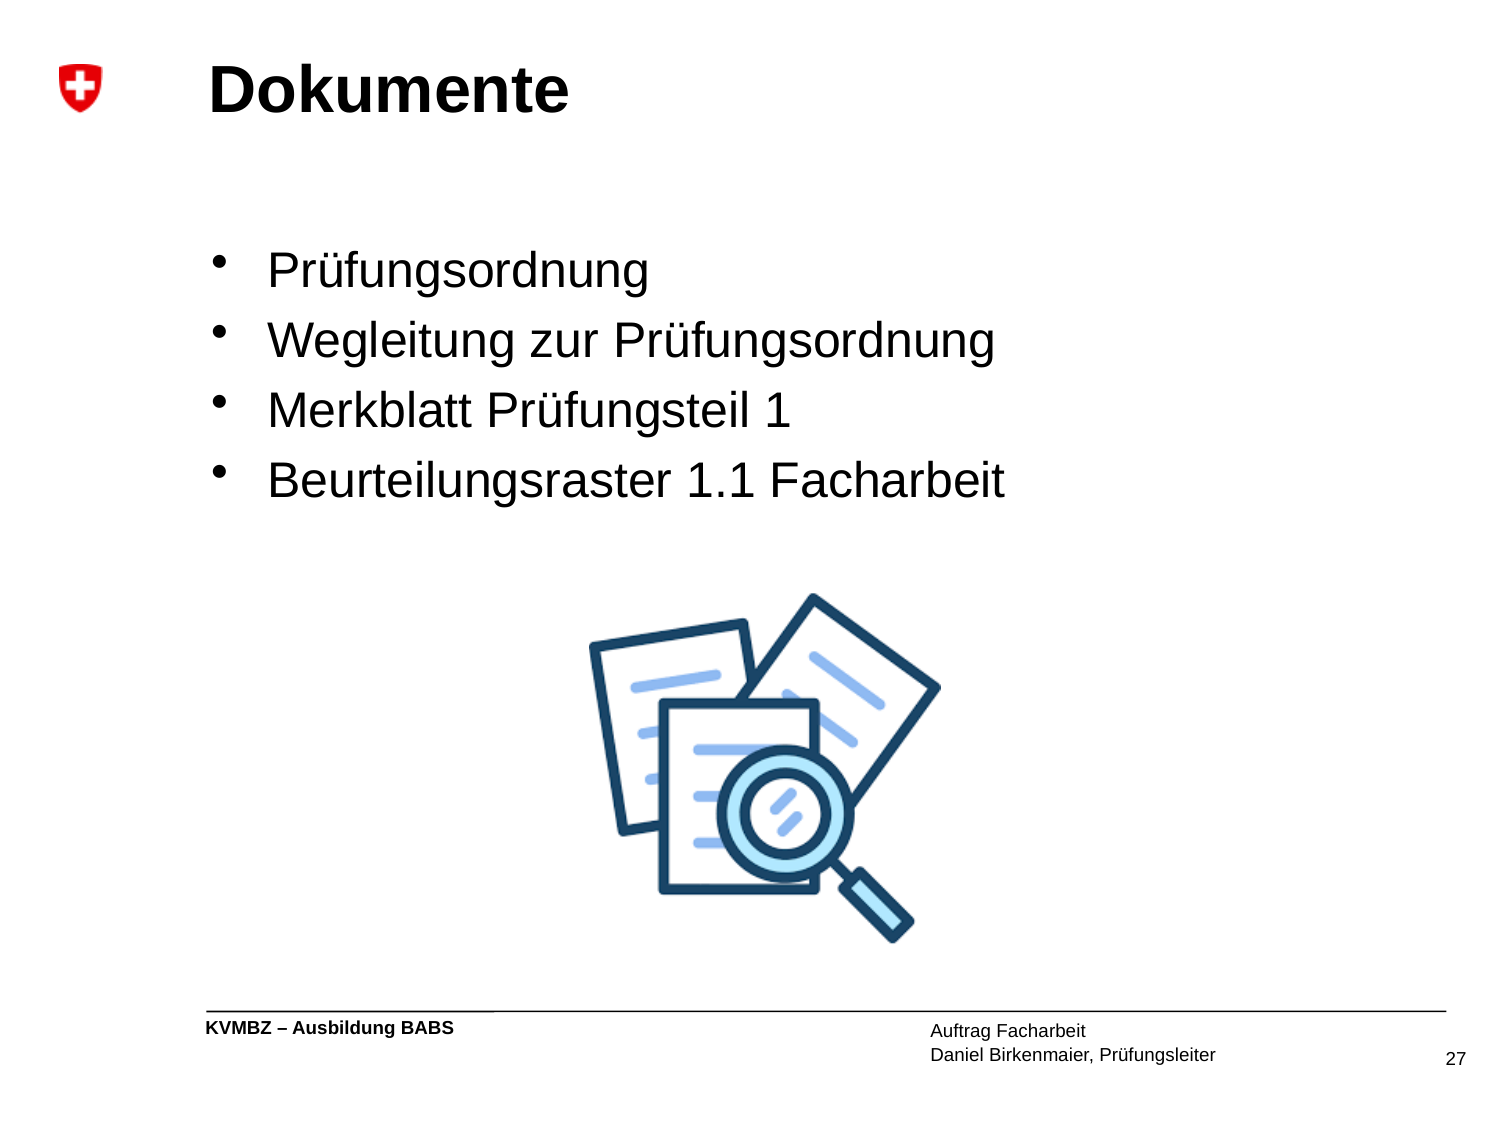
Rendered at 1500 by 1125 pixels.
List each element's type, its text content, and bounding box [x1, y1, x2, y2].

picture [588, 592, 941, 945]
list Prüfungsordnung Wegleitung zur Prüfungsordnung Merkblatt Prüfungsteil 1 Beurteilungsraster 1.1 Facharbeit [210, 237, 1438, 1012]
title Dokumente [207, 45, 1433, 209]
picture [59, 64, 103, 114]
footer Daniel Birkenmaier, Prüfungsleiter [915, 1048, 1447, 1071]
slide_number Auftrag Facharbeit [915, 1011, 1447, 1048]
